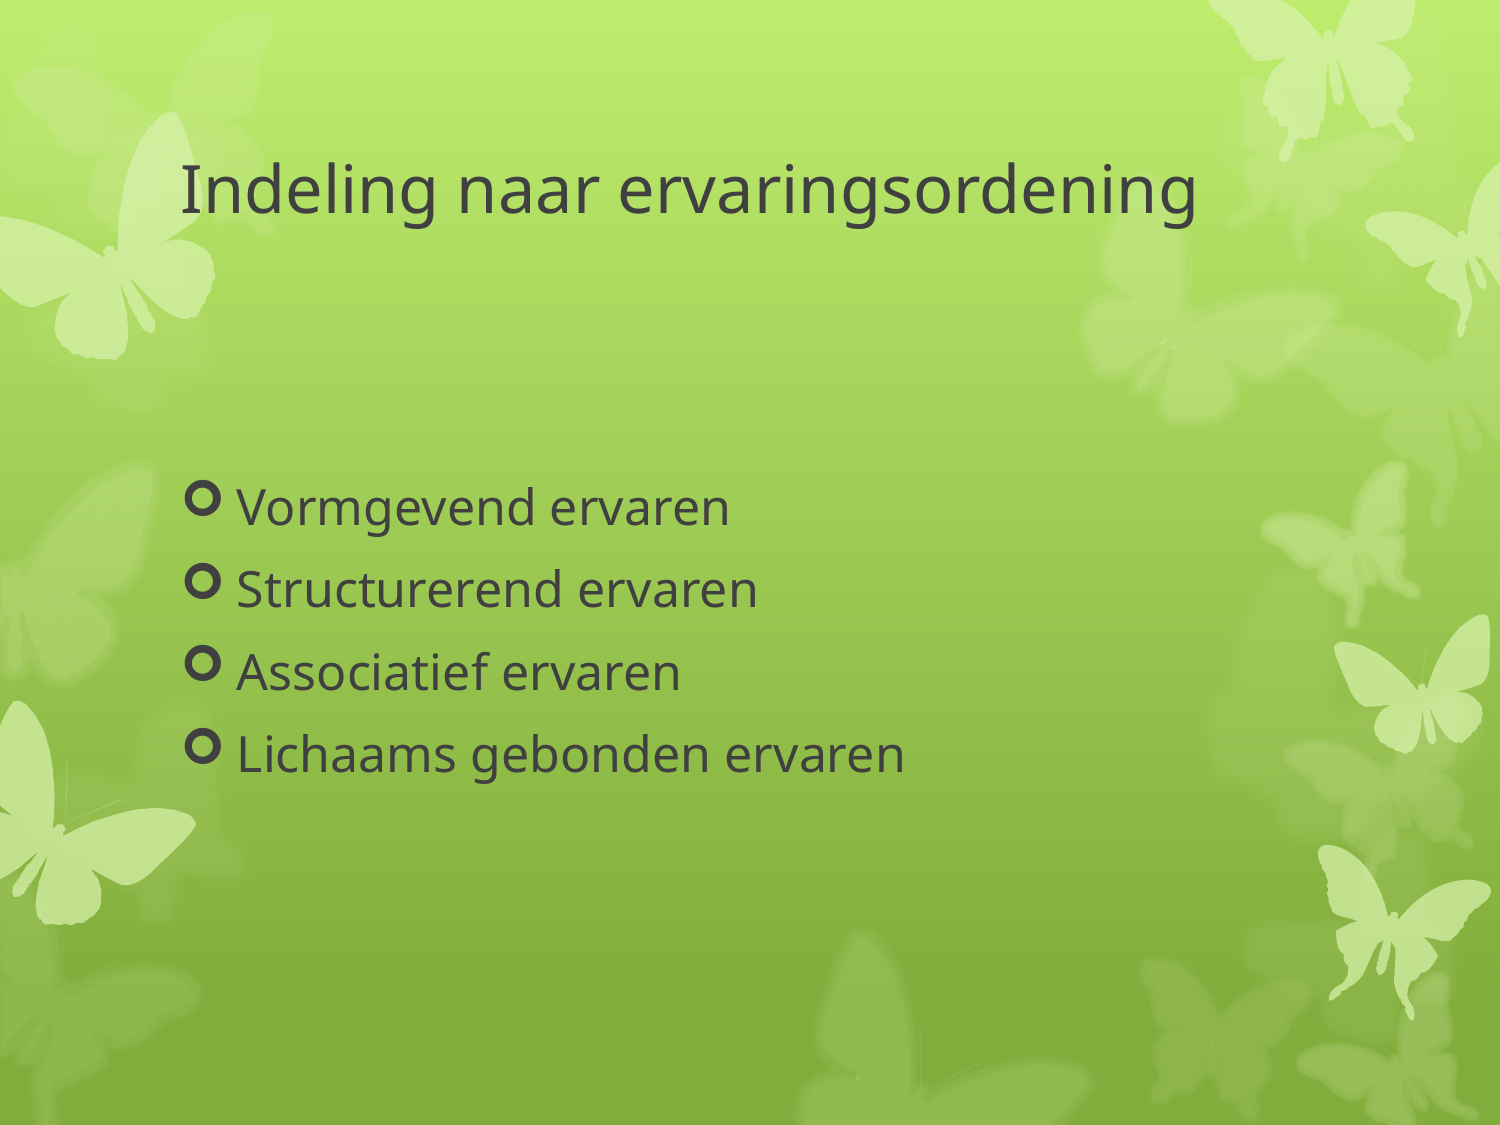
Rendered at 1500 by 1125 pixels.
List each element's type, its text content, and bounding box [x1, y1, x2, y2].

title Indeling naar ervaringsordening [165, 110, 1335, 263]
list Vormgevend ervaren Structurerend ervaren Associatief ervaren Lichaams gebonden ervaren [165, 296, 1335, 962]
